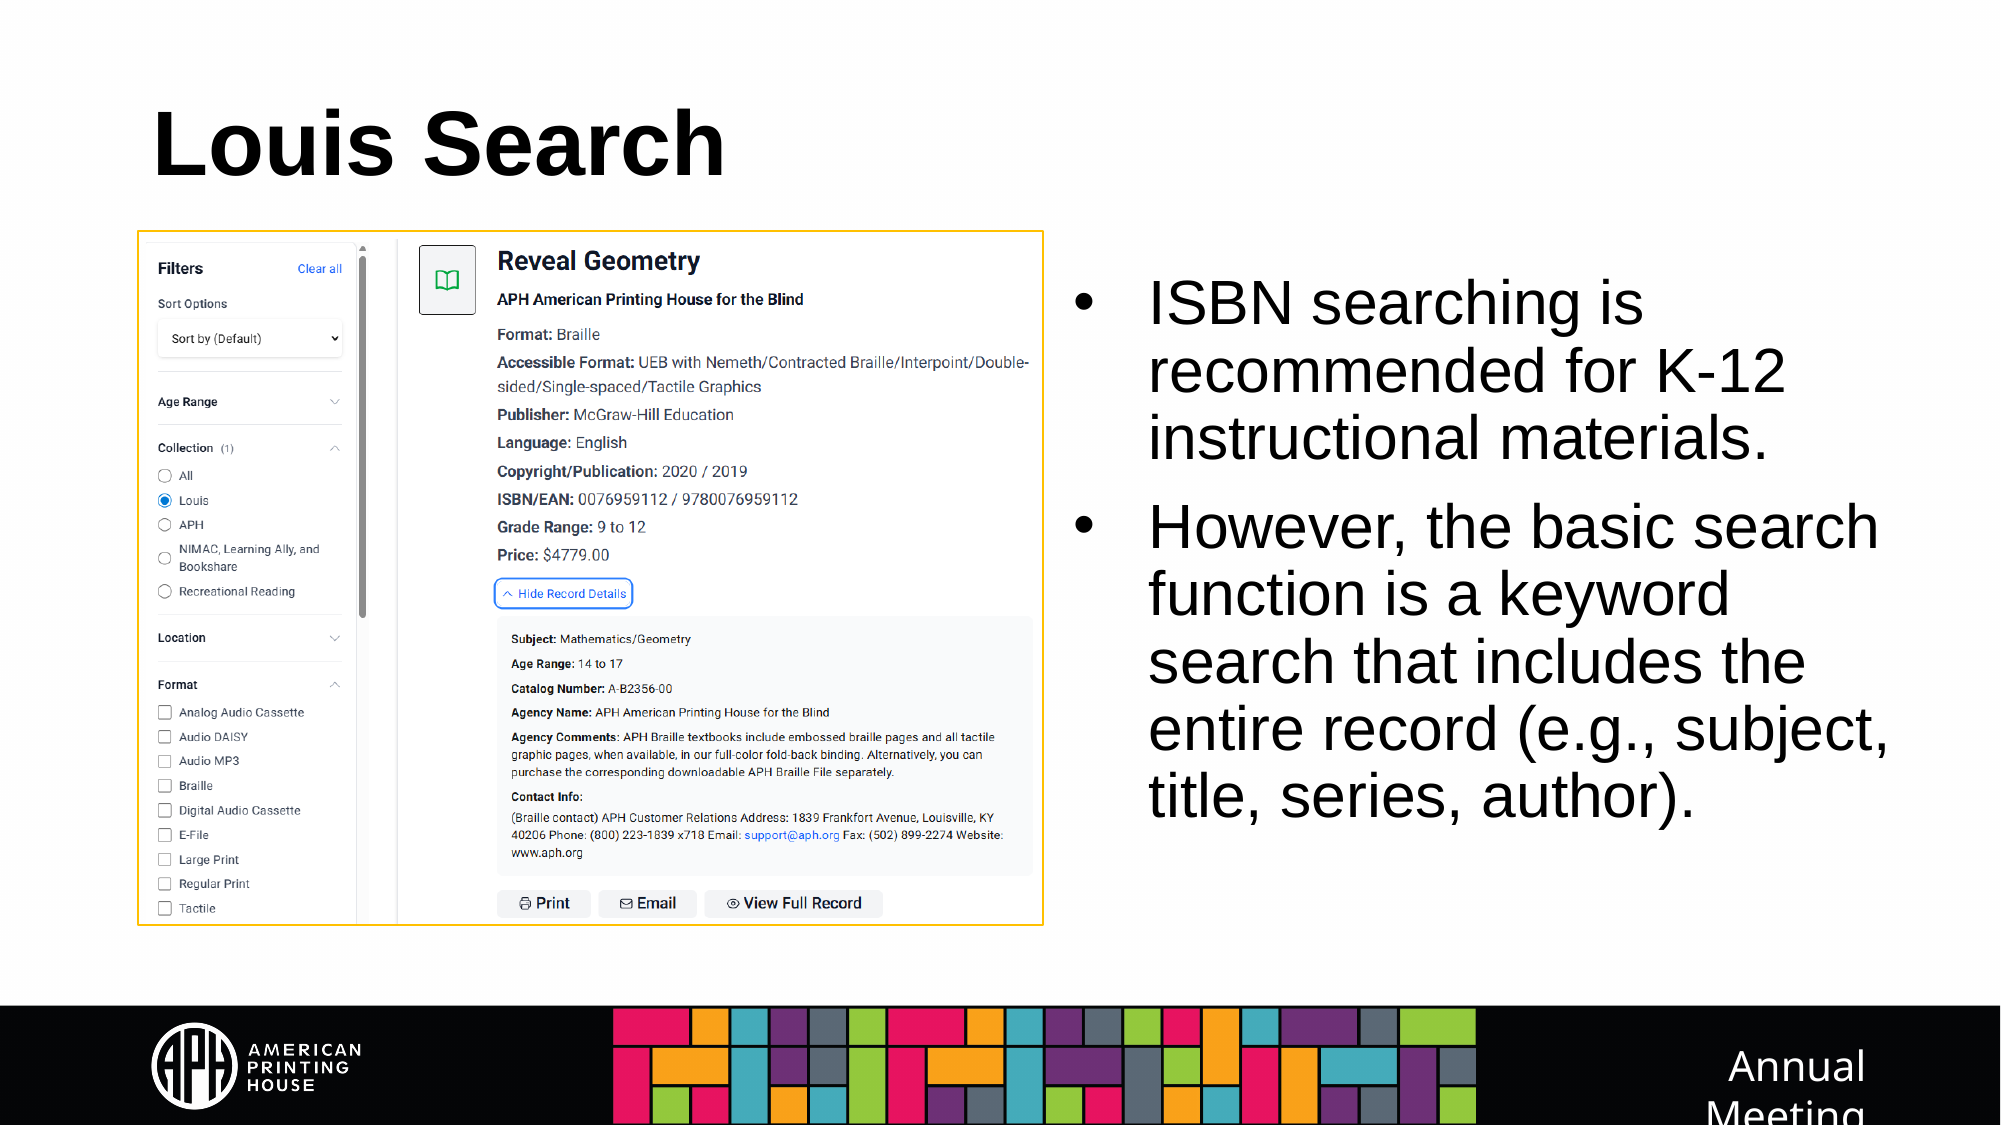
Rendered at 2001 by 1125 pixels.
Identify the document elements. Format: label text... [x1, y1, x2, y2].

picture [1821, 1111, 1833, 1125]
picture [1748, 1111, 1760, 1118]
picture [1727, 1107, 1734, 1125]
picture [1711, 1105, 1719, 1125]
picture [1771, 1111, 1783, 1118]
title Louis Search [137, 59, 1863, 232]
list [139, 231, 1042, 924]
picture [0, 0, 2001, 1125]
picture [1846, 1111, 1858, 1125]
list ISBN searching is recommended for K-12 instructional materials. However, the basic search function is a keyword search that includes the entire record (e.g., subject, title, series, author). [1058, 263, 1942, 909]
